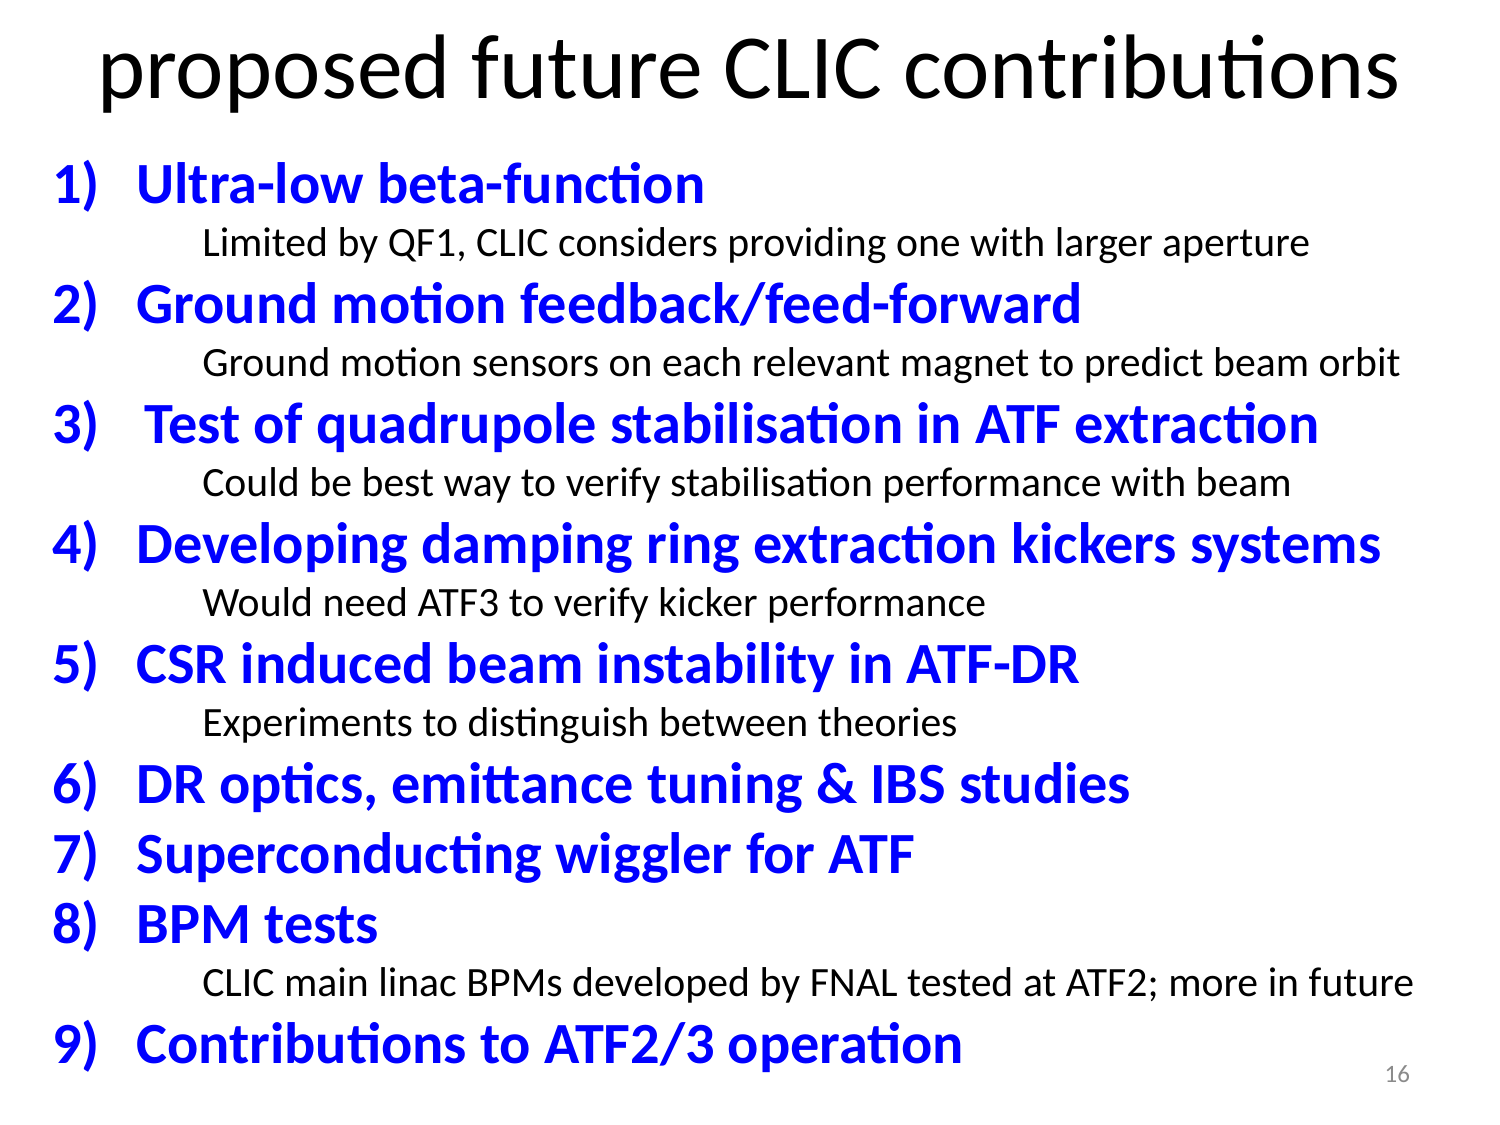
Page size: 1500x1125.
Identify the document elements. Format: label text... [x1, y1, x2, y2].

text_box proposed future CLIC contributions [0, 0, 1500, 150]
text_box Ultra-low beta-function Limited by QF1, CLIC considers providing one with larger aperture Ground motion feedback/feed-forward Ground motion sensors on each relevant magnet to predict beam orbit Test of quadrupole stabilisation in ATF extraction Could be best way to verify stabilisation performance with beam Developing damping ring extraction kickers systems Would need ATF3 to verify kicker performance CSR induced beam instability in ATF-DR Experiments to distinguish between theories DR optics, emittance tuning & IBS studies Superconducting wiggler for ATF BPM tests CLIC main linac BPMs developed by FNAL tested at ATF2; more in future Contributions to ATF2/3 operation [37, 137, 1438, 880]
slide_number 16 [1074, 1042, 1425, 1103]
